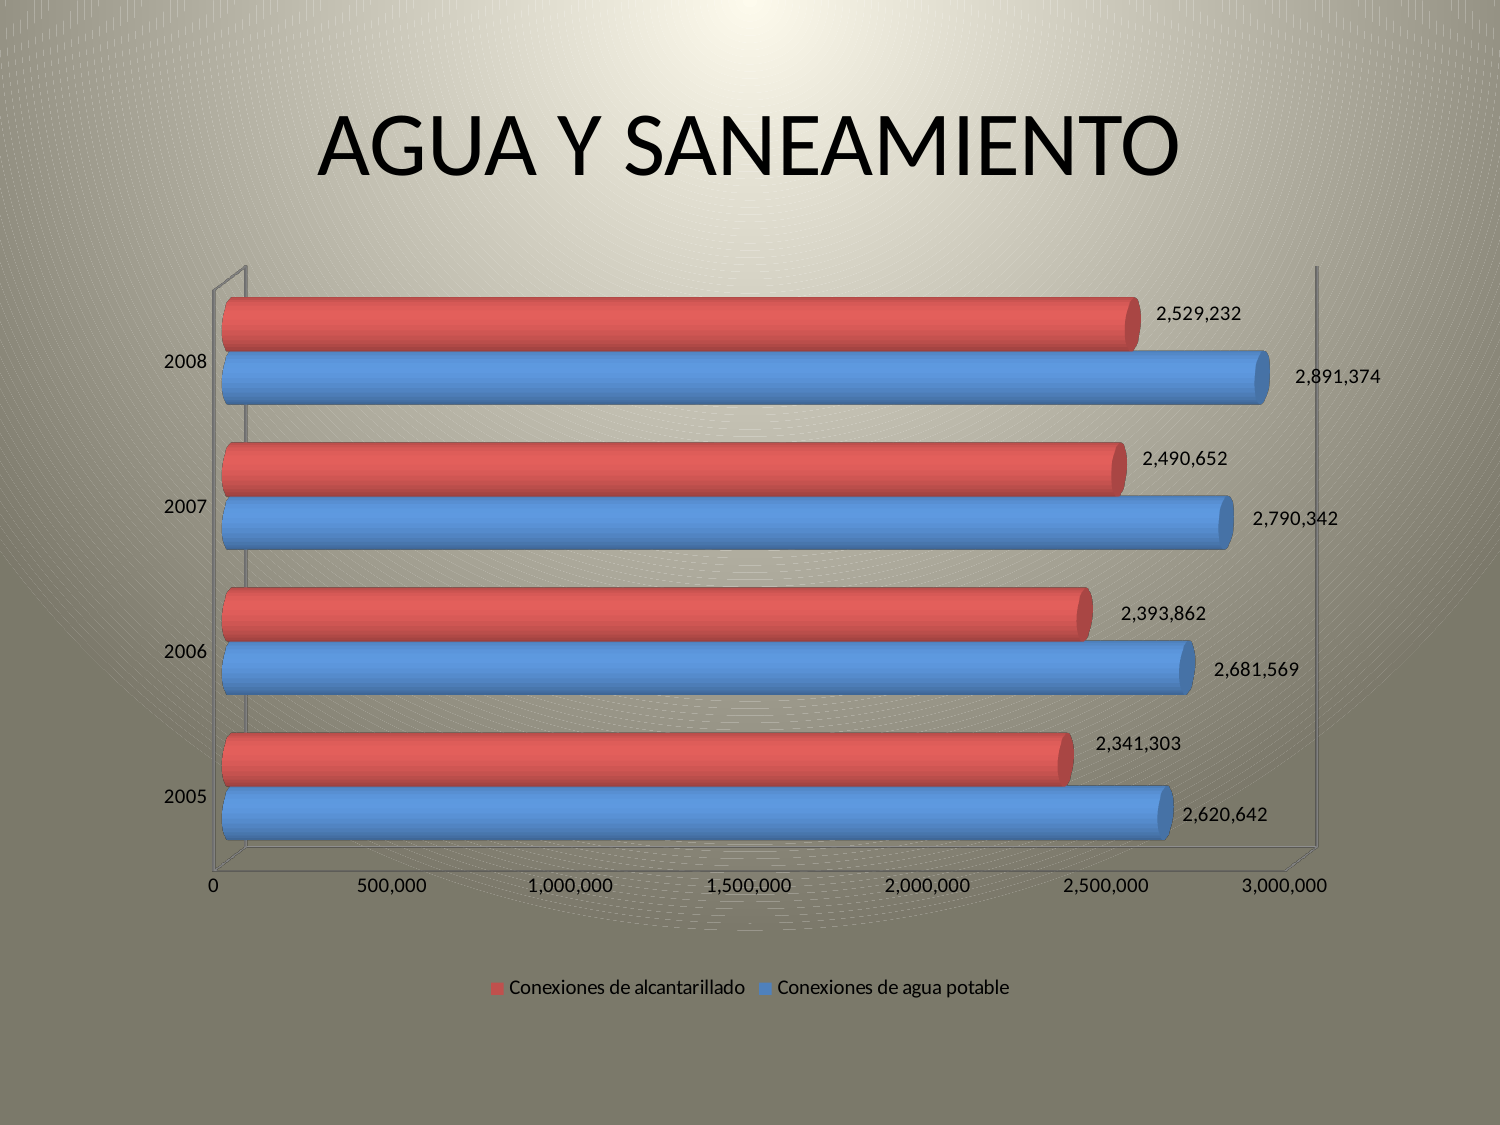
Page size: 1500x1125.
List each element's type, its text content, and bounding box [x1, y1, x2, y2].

title AGUA Y SANEAMIENTO [75, 45, 1425, 233]
chart [74, 262, 1426, 1006]
